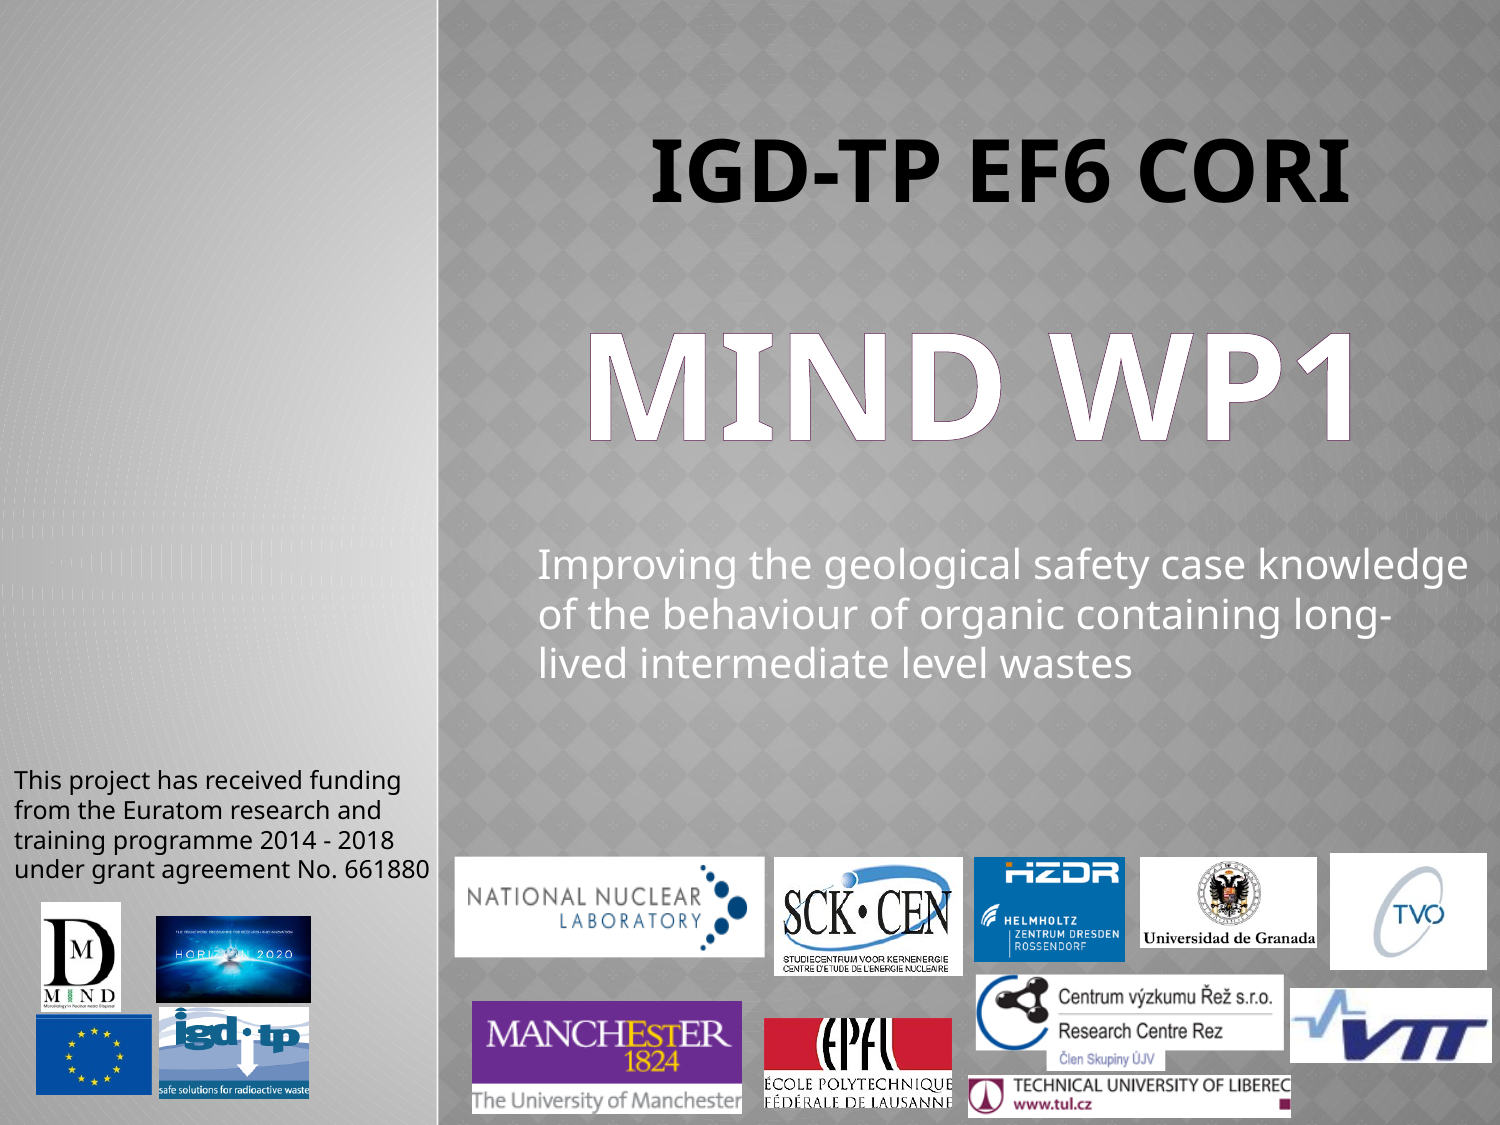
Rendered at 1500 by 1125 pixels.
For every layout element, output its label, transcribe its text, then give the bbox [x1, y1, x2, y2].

picture [1330, 852, 1488, 971]
picture [764, 1017, 952, 1109]
picture [774, 856, 1297, 1071]
picture [1139, 857, 1318, 949]
picture [1301, 988, 1492, 1064]
picture [472, 1000, 742, 1114]
picture [973, 857, 1125, 962]
picture [35, 1014, 152, 1096]
picture [41, 902, 121, 1012]
picture [968, 1080, 1292, 1119]
picture [158, 1007, 309, 1099]
title IGD-TP EF6 CORI MIND WP1 [543, 0, 1382, 471]
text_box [454, 856, 766, 958]
picture [156, 916, 311, 1003]
subtitle Improving the geological safety case knowledge of the behaviour of organic containing long-lived intermediate level wastes [529, 538, 1480, 720]
